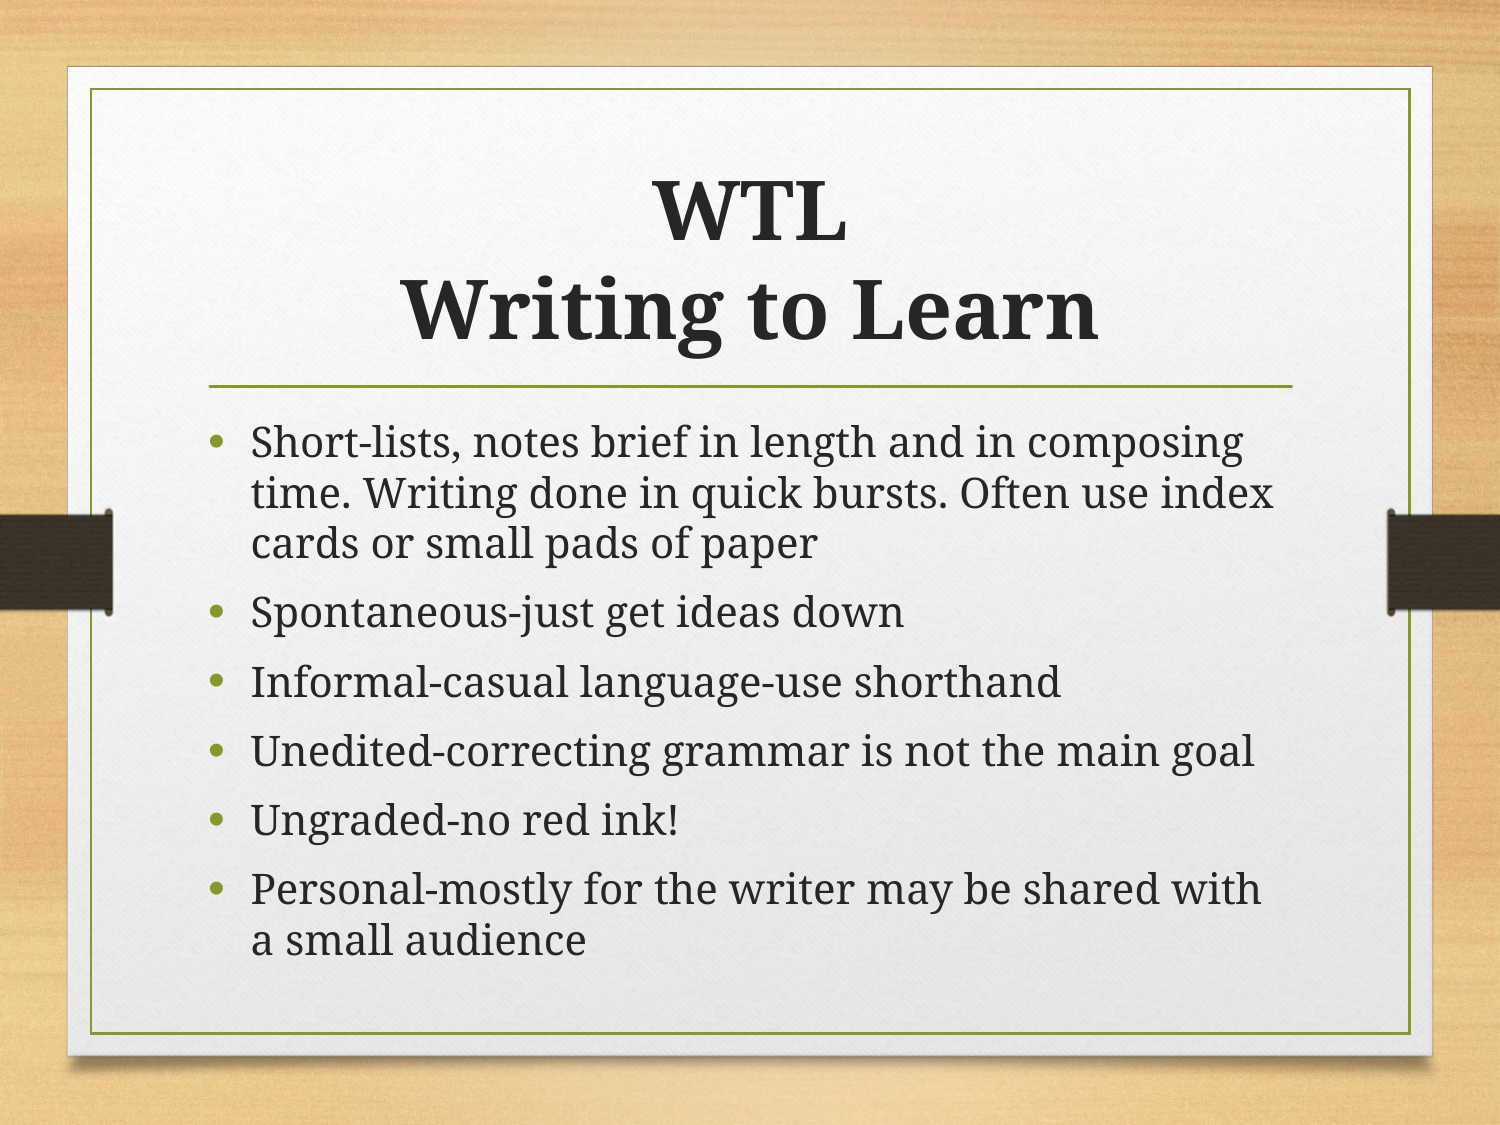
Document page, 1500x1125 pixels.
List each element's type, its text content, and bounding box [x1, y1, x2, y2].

picture [0, 0, 1500, 1125]
list Short-lists, notes brief in length and in composing time. Writing done in quick bursts. Often use index cards or small pads of paper Spontaneous-just get ideas down Informal-casual language-use shorthand Unedited-correcting grammar is not the main goal Ungraded-no red ink! Personal-mostly for the writer may be shared with a small audience [193, 408, 1309, 974]
title WTL Writing to Learn [193, 150, 1309, 365]
